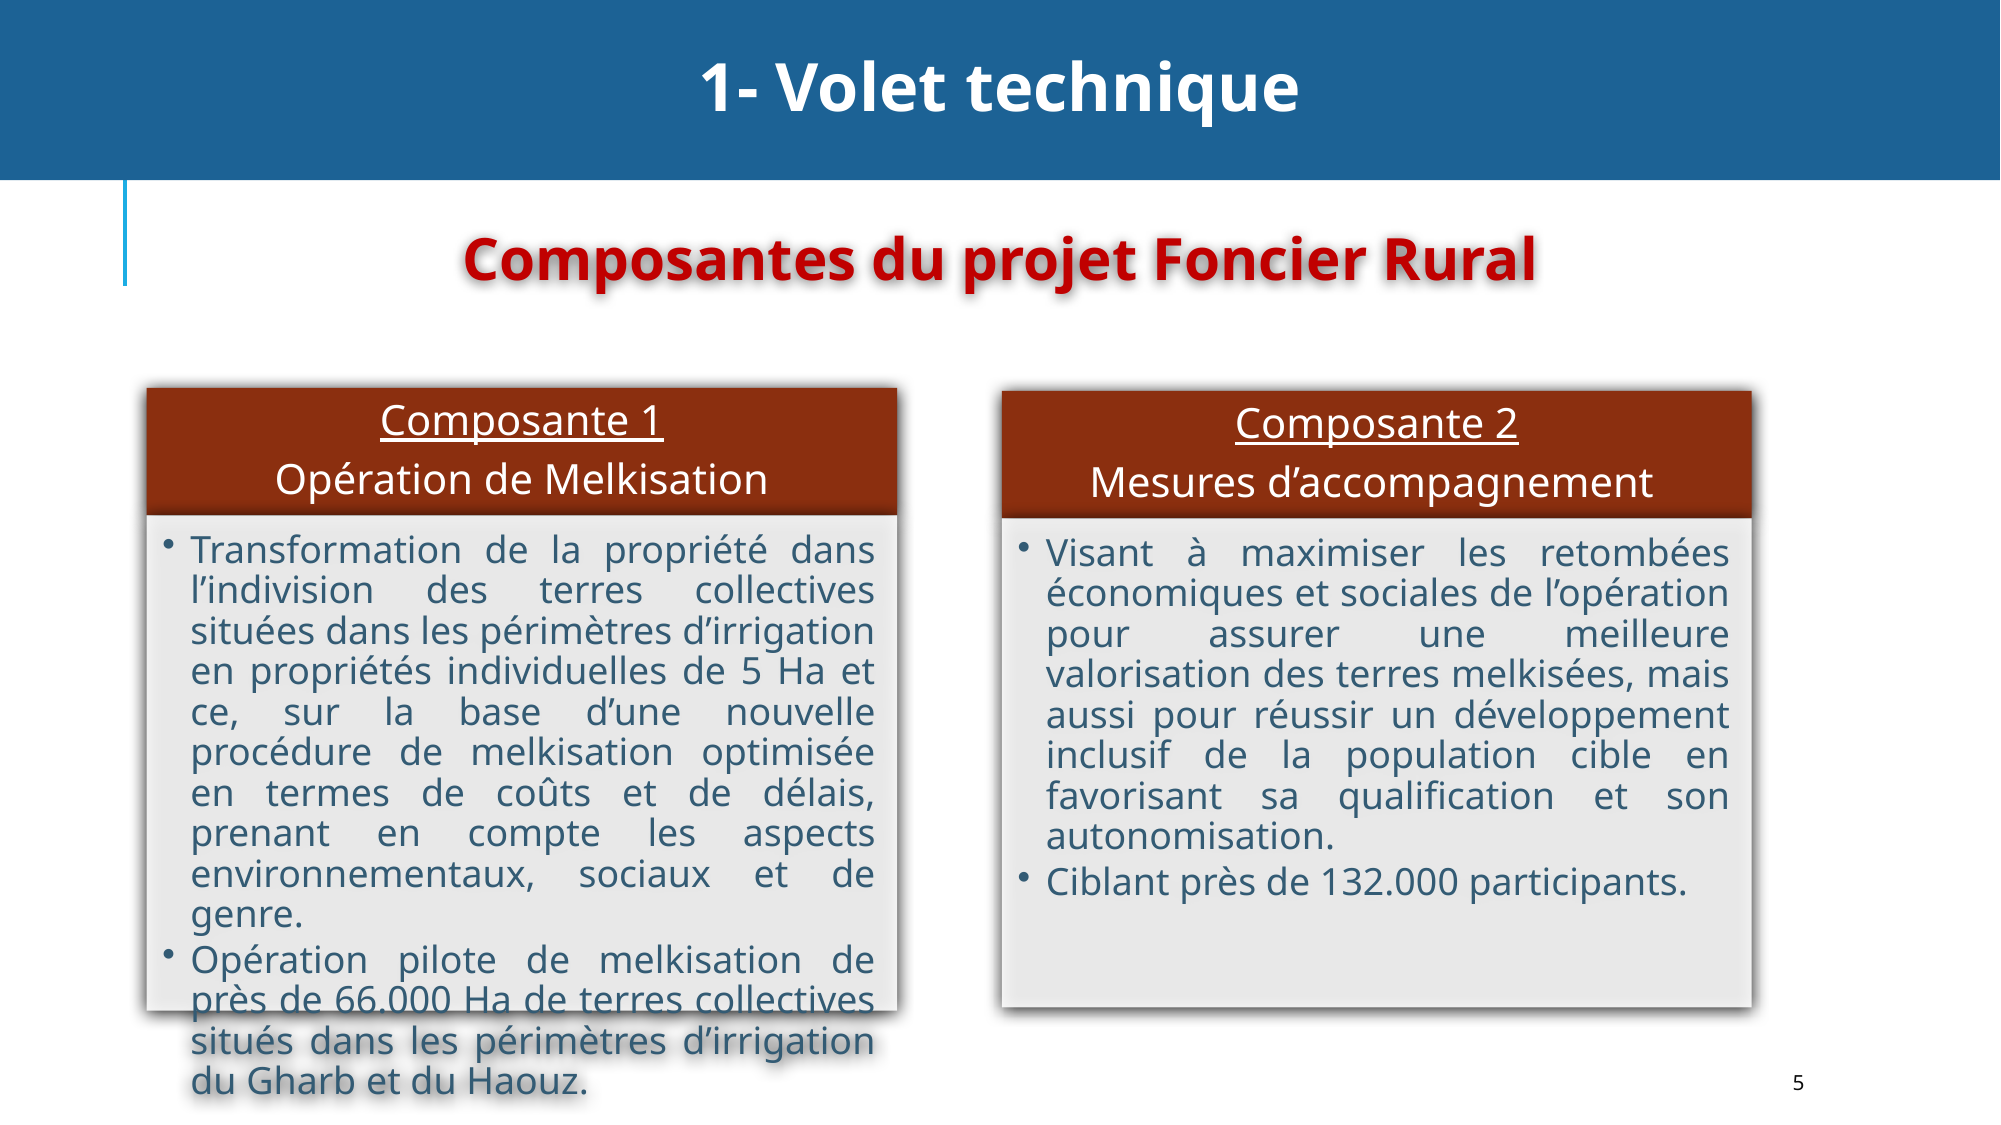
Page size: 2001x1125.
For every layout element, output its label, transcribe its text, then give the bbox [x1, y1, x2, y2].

text_box Composantes du projet Foncier Rural [326, 215, 1674, 299]
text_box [145, 390, 1754, 1008]
slide_number 5 [1777, 1061, 1938, 1107]
text_box 1- Volet technique [0, 0, 2000, 181]
